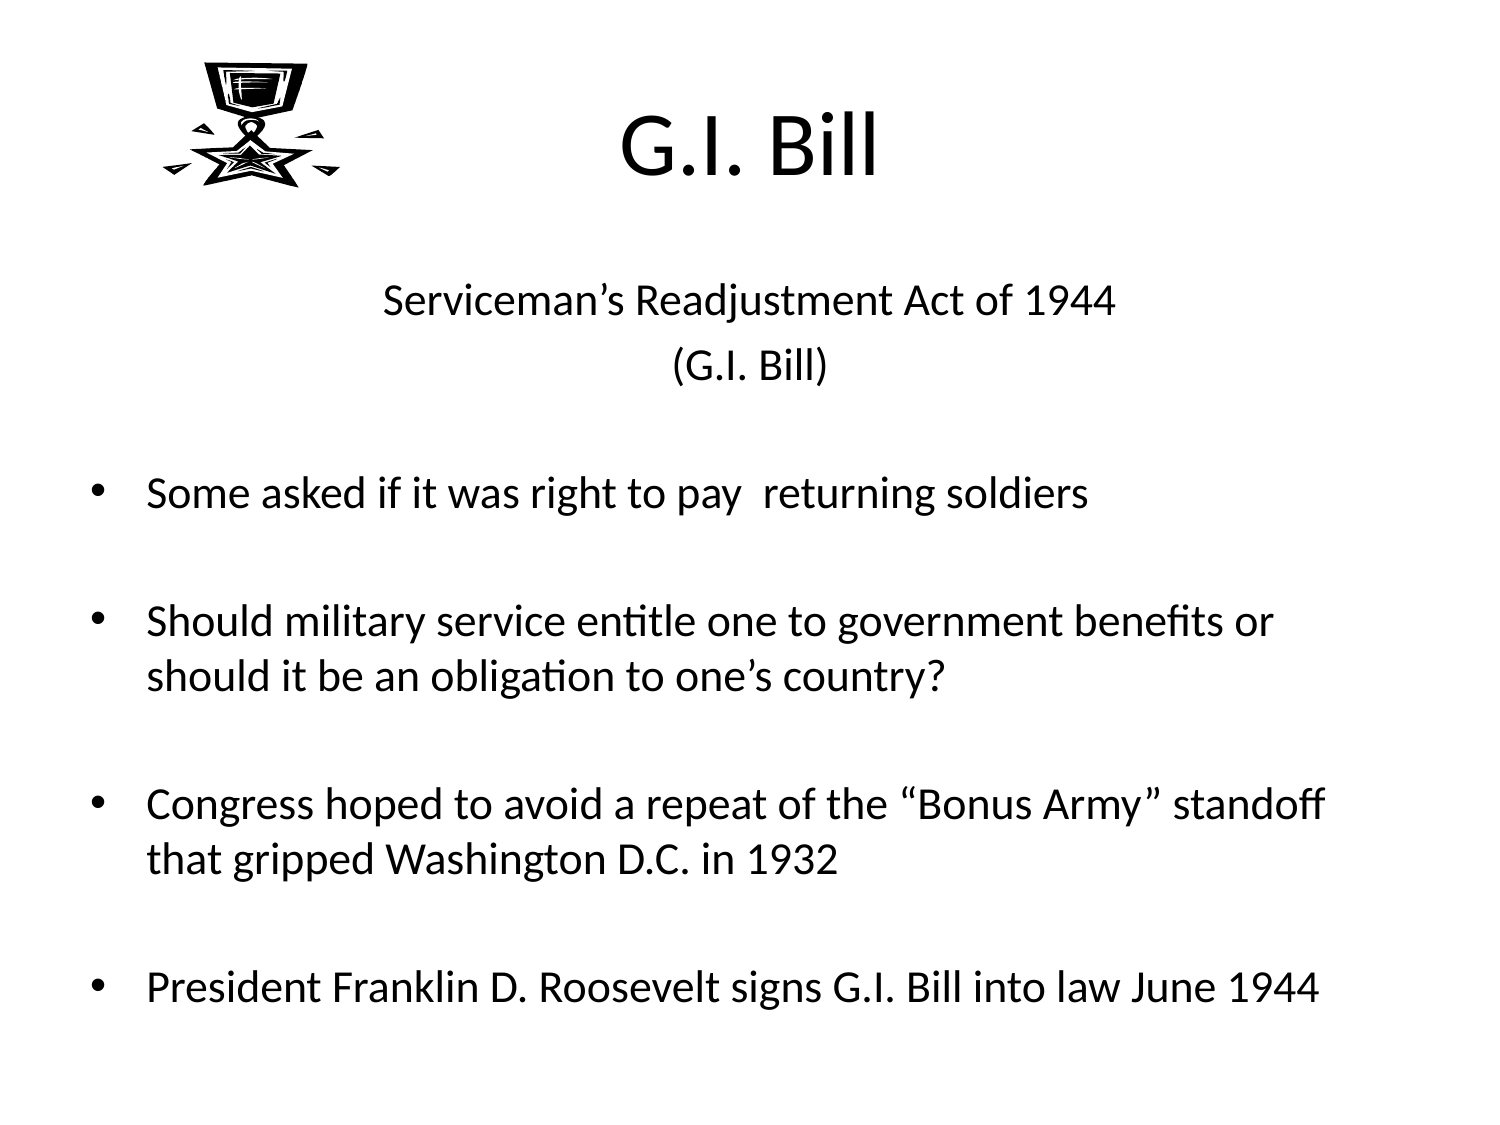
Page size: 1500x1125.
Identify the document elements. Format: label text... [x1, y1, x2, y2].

picture [162, 62, 341, 188]
list Serviceman’s Readjustment Act of 1944 (G.I. Bill) Some asked if it was right to pay returning soldiers Should military service entitle one to government benefits or should it be an obligation to one’s country? Congress hoped to avoid a repeat of the “Bonus Army” standoff that gripped Washington D.C. in 1932 President Franklin D. Roosevelt signs G.I. Bill into law June 1944 [75, 262, 1425, 1005]
title G.I. Bill [75, 45, 1425, 233]
